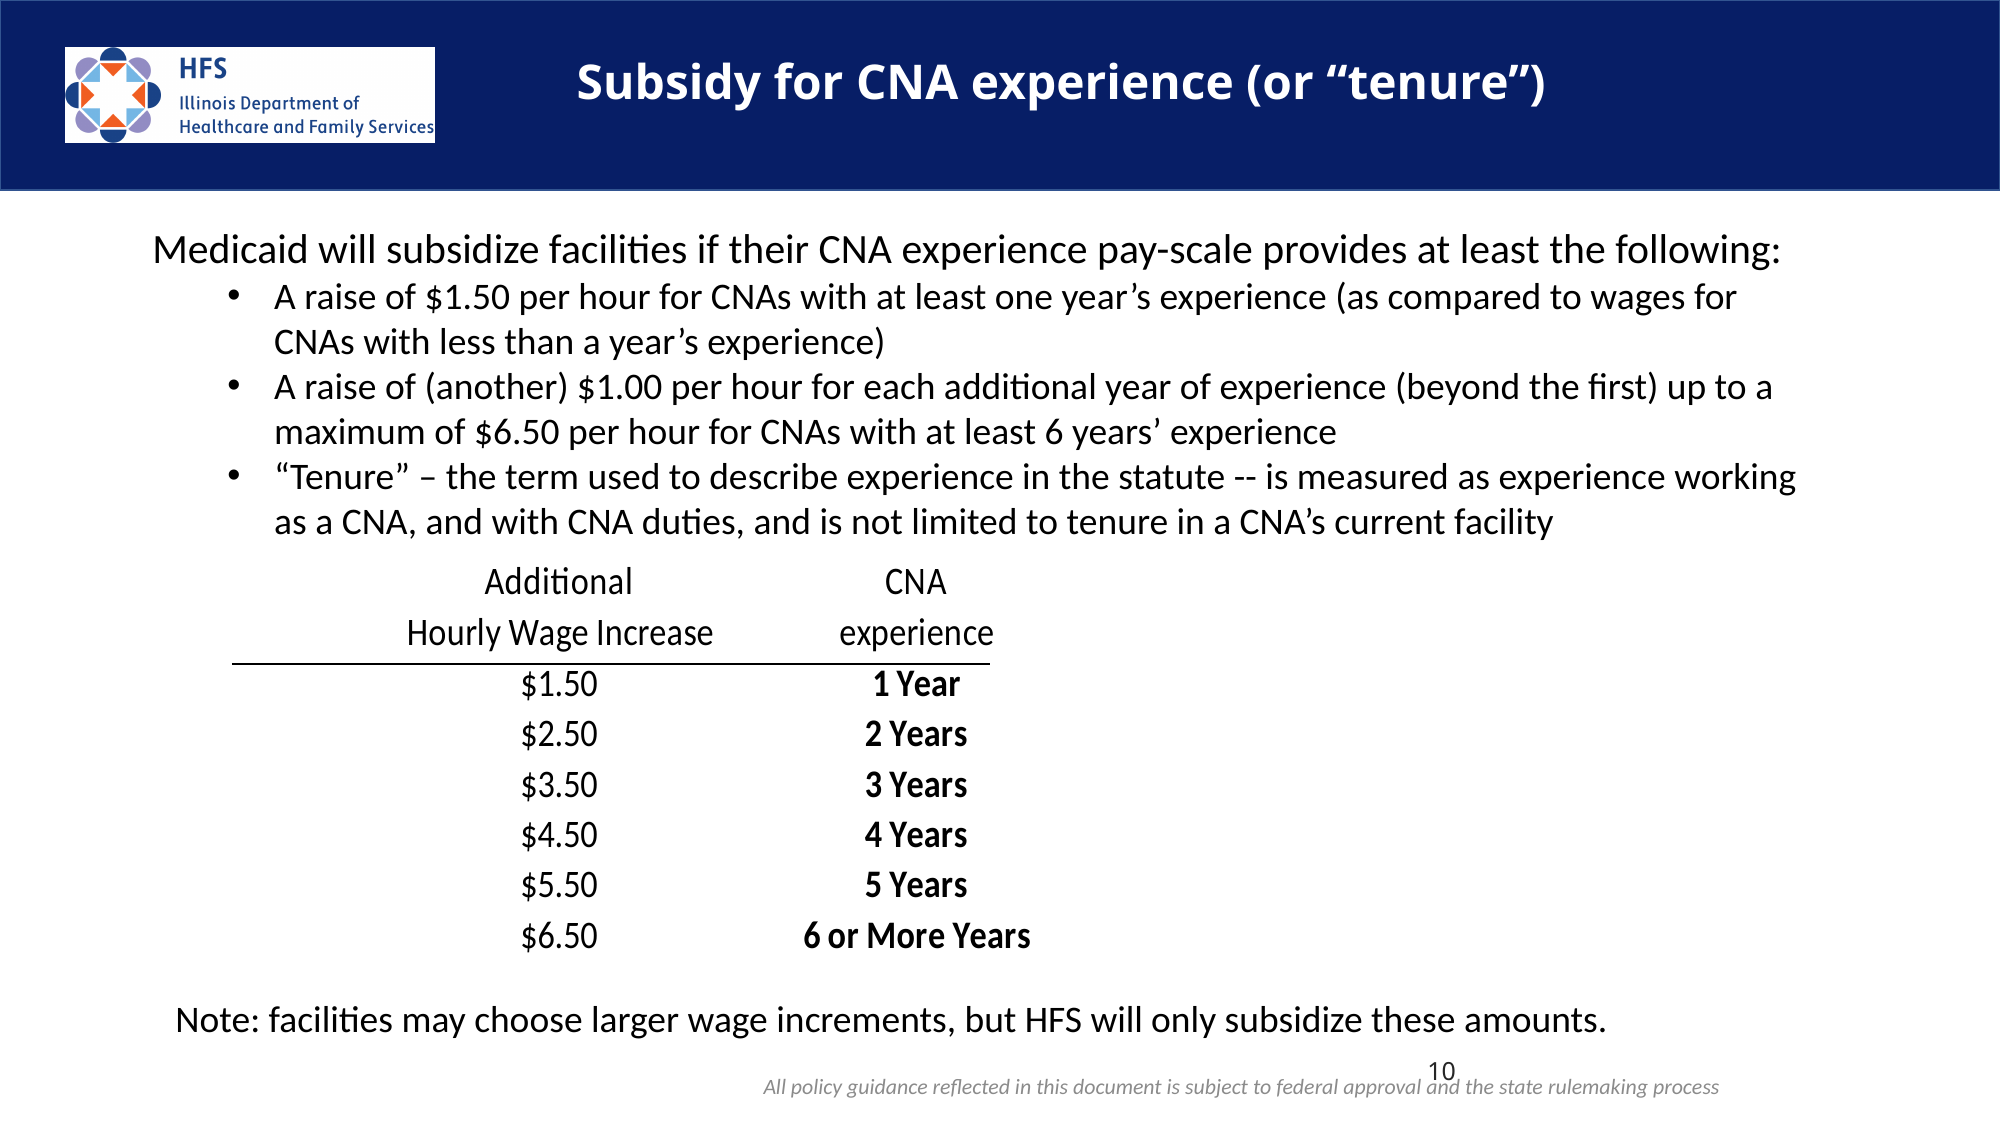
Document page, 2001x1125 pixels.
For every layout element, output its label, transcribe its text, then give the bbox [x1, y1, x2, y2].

text_box Note: facilities may choose larger wage increments, but HFS will only subsidize these amounts. [160, 987, 1878, 1048]
text_box Subsidy for CNA experience (or “tenure”) [556, 31, 1844, 136]
slide_number 10 [1412, 1048, 1863, 1103]
text_box [0, 0, 2000, 191]
text_box Medicaid will subsidize facilities if their CNA experience pay-scale provides at least the following: A raise of $1.50 per hour for CNAs with at least one year’s experience (as compared to wages for CNAs with less than a year’s experience) A raise of (another) $1.00 per hour for each additional year of experience (beyond the first) up to a maximum of $6.50 per hour for CNAs with at least 6 years’ experience “Tenure” – the term used to describe experience in the statute -- is measured as experience working as a CNA, and with CNA duties, and is not limited to tenure in a CNA’s current facility [137, 214, 1829, 595]
picture [64, 47, 435, 143]
picture [231, 562, 1184, 969]
footer All policy guidance reflected in this document is subject to federal approval and the state rulemaking process [739, 1057, 1746, 1114]
